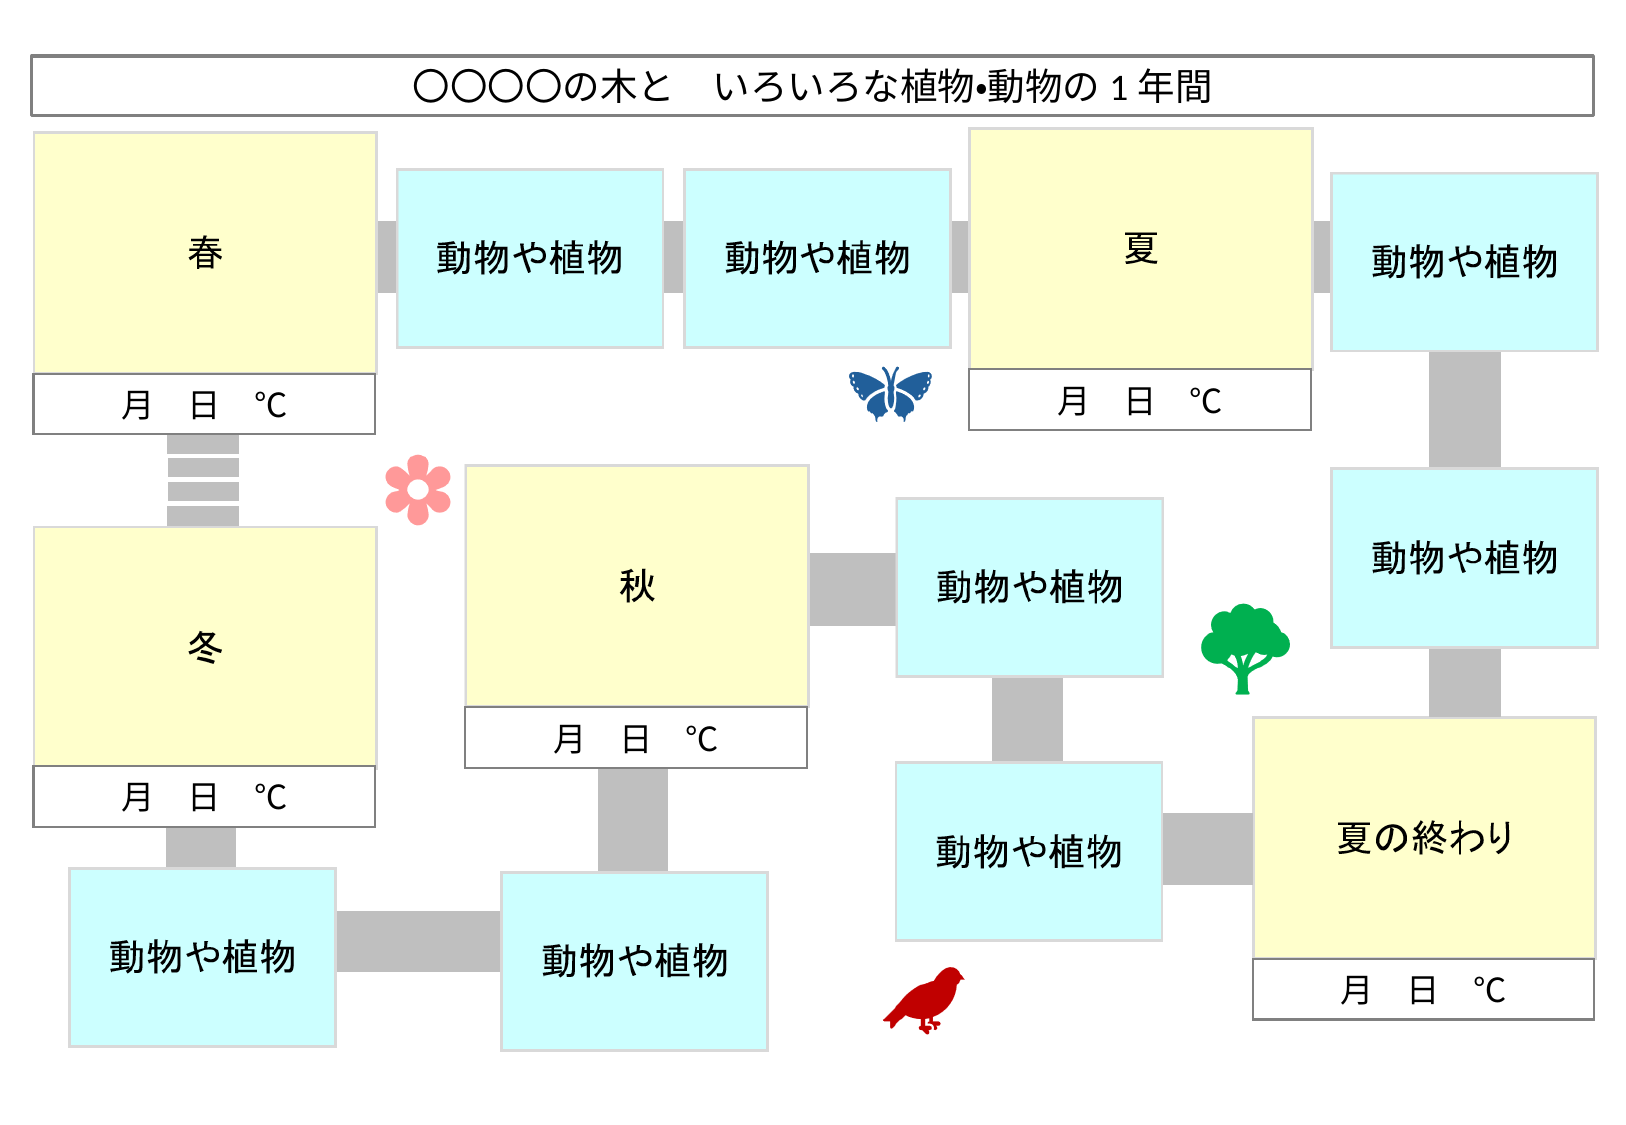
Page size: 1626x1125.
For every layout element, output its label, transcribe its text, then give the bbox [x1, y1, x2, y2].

text_box 〇〇〇〇の木と いろいろな植物・動物の1年間 [31, 56, 1594, 116]
picture [0, 0, 1626, 1125]
text_box 月 日 ℃ [32, 765, 376, 828]
text_box 月 日 ℃ [1252, 958, 1595, 1021]
text_box 月 日 ℃ [968, 368, 1312, 431]
text_box 月 日 ℃ [32, 373, 376, 435]
text_box 月 日 ℃ [464, 706, 808, 769]
